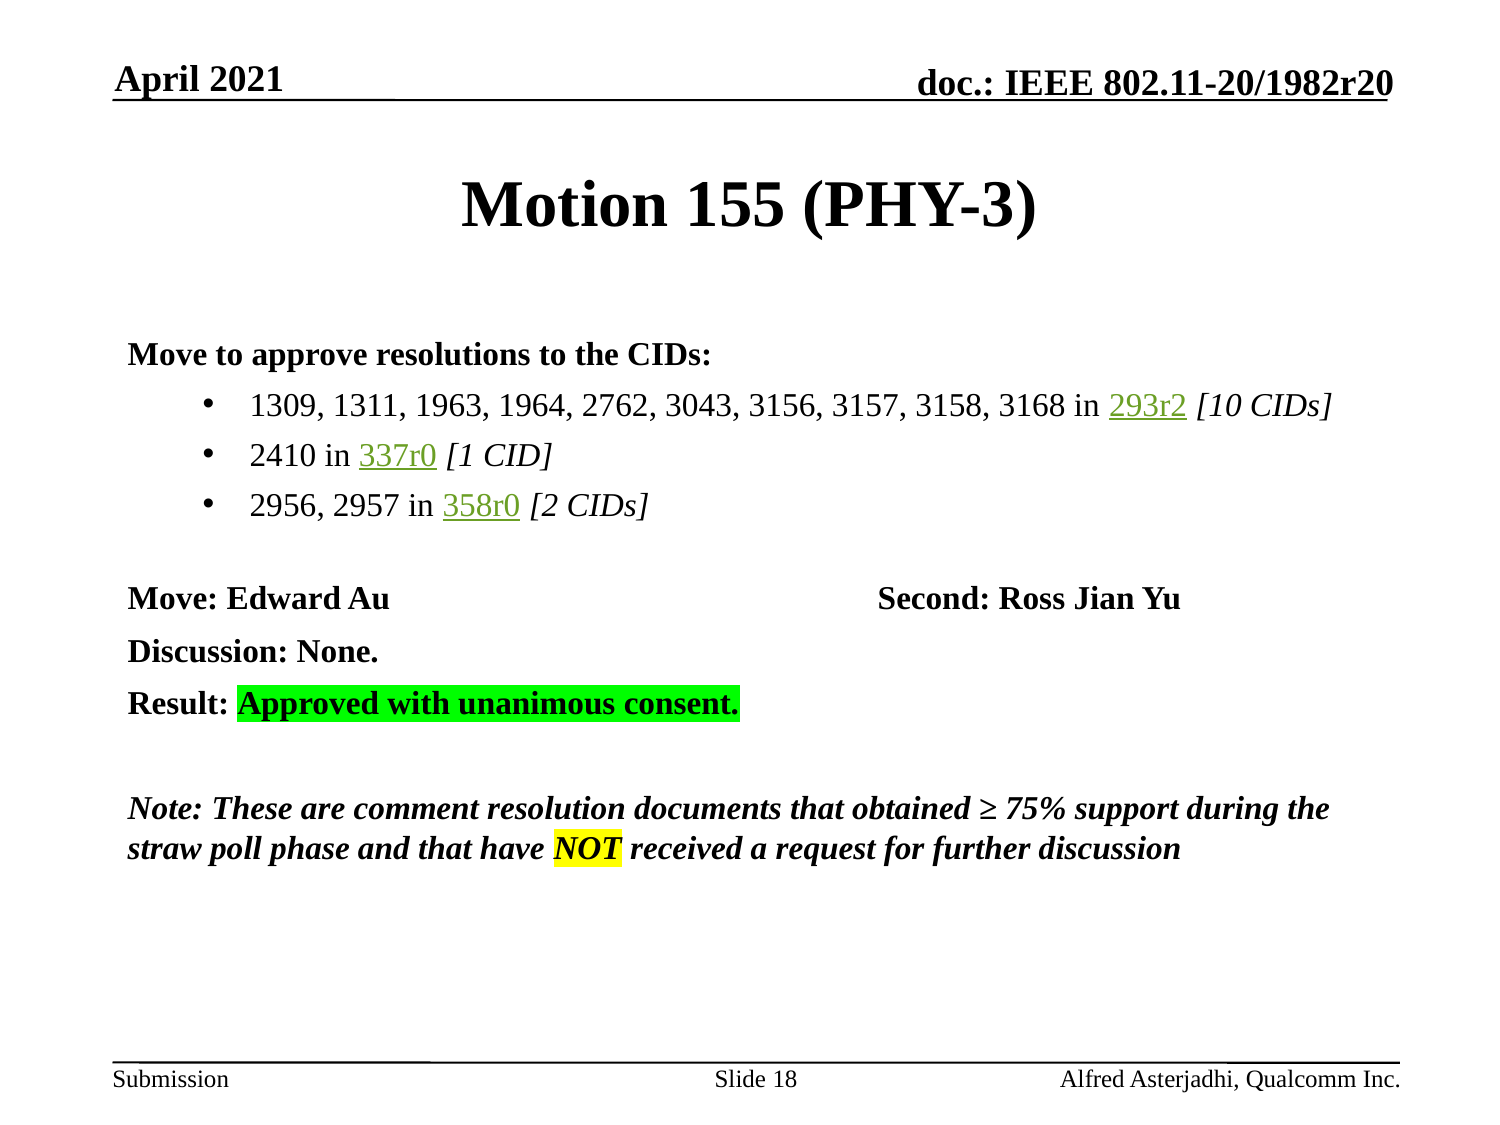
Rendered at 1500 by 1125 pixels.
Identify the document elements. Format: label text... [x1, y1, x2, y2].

slide_number Slide 18 [712, 1061, 800, 1123]
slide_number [114, 54, 423, 100]
footer Alfred Asterjadhi, Qualcomm Inc. [878, 1061, 1402, 1093]
title Motion 155 (PHY-3) [112, 112, 1388, 288]
list Move to approve resolutions to the CIDs: 1309, 1311, 1963, 1964, 2762, 3043, 3156, 3157, 3158, 3168 in 293r2 [10 CIDs] 2410 in 337r0 [1 CID] 2956, 2957 in 358r0 [2 CIDs] Move: Edward Au Second: Ross Jian Yu Discussion: None. Result: Approved with unanimous consent. Note: These are comment resolution documents that obtained ≥ 75% support during the straw poll phase and that have NOT received a request for further discussion [112, 324, 1388, 1000]
